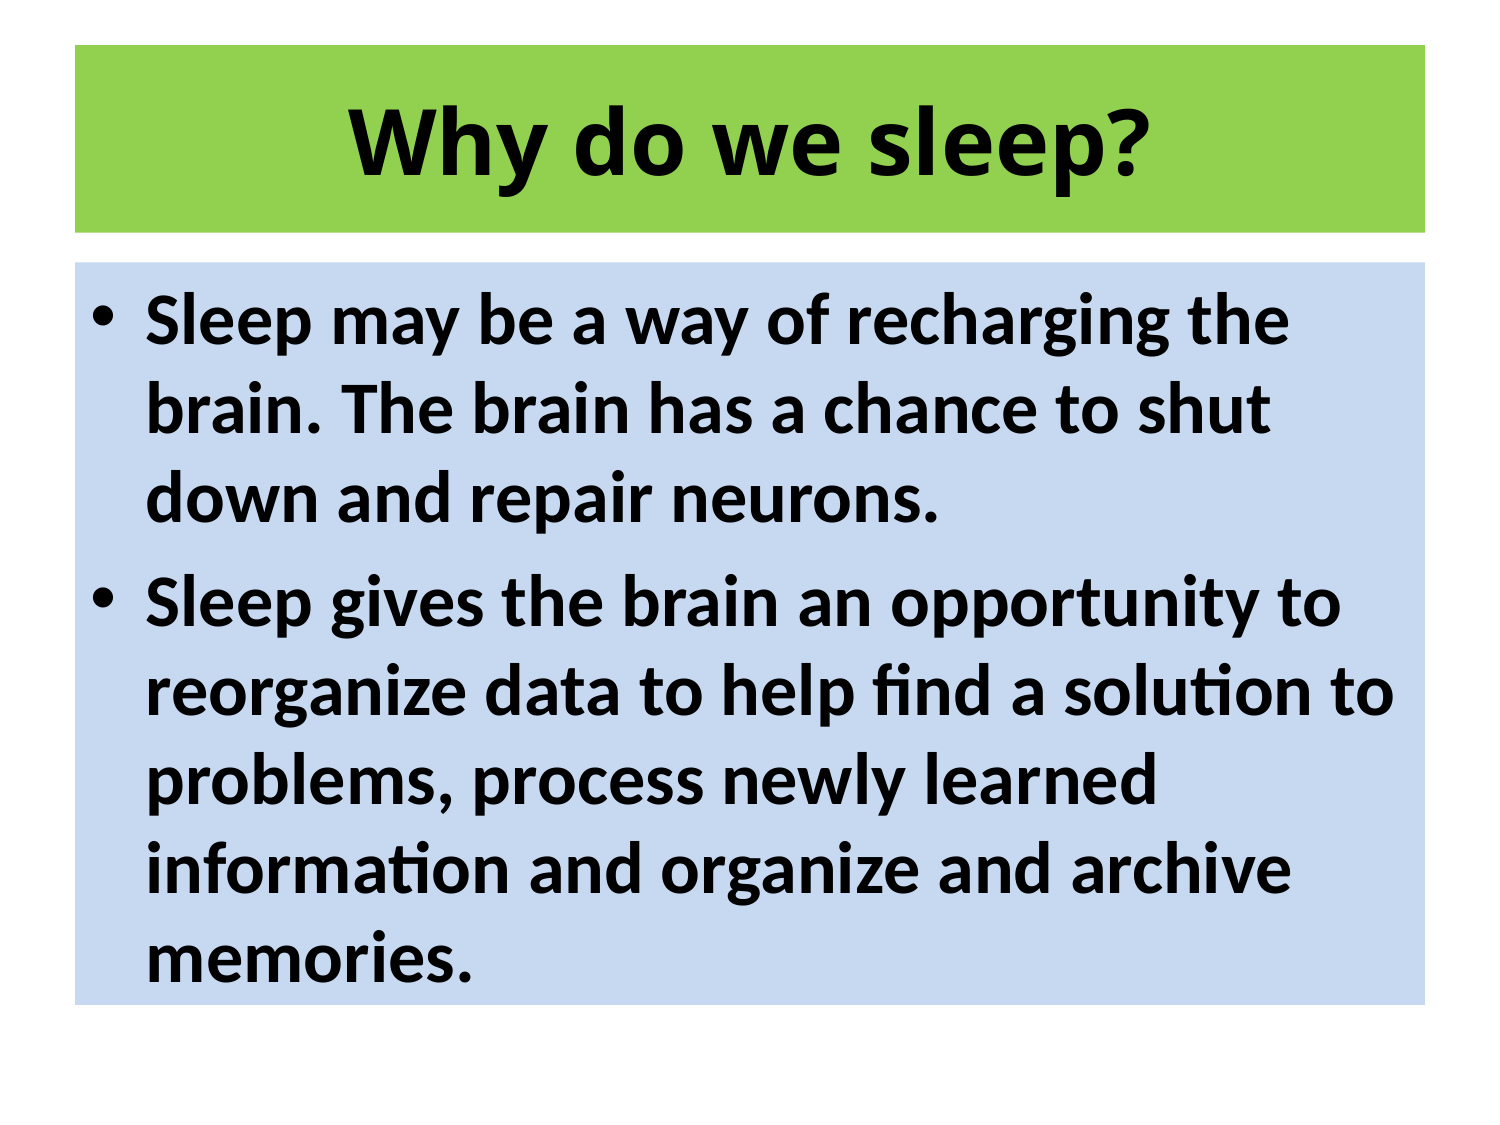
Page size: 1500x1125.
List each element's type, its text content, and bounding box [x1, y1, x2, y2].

list Sleep may be a way of recharging the brain. The brain has a chance to shut down and repair neurons. Sleep gives the brain an opportunity to reorganize data to help find a solution to problems, process newly learned information and organize and archive memories. [75, 262, 1425, 1005]
title Why do we sleep? [75, 45, 1425, 233]
